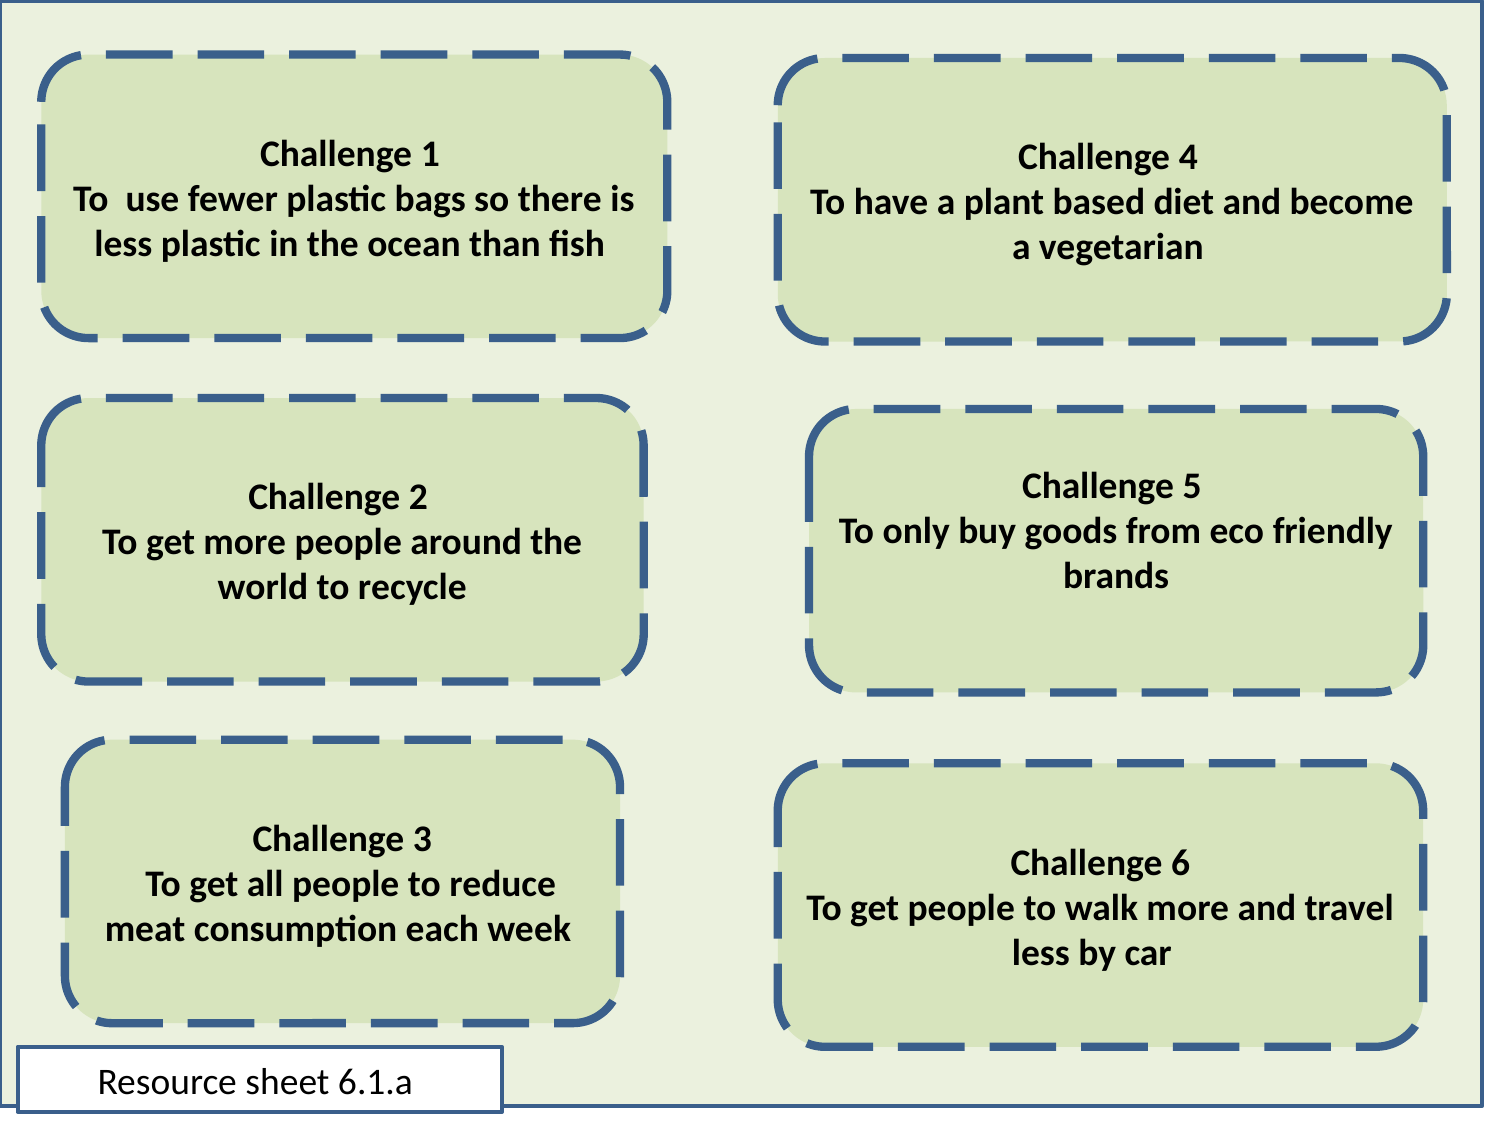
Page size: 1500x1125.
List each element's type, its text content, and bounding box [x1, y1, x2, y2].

text_box Challenge 6 To get people to walk more and travel less by car [775, 761, 1426, 1049]
text_box Challenge 2 To get more people around the world to recycle [39, 395, 646, 684]
text_box Challenge 3 To get all people to reduce meat consumption each week [62, 737, 623, 1026]
text_box Challenge 5 To only buy goods from eco friendly brands [806, 406, 1426, 695]
text_box Challenge 1 To use fewer plastic bags so there is less plastic in the ocean than fish [39, 52, 670, 341]
text_box [0, 0, 1484, 1108]
text_box Resource sheet 6.1.a [16, 1045, 504, 1114]
text_box Challenge 4 To have a plant based diet and become a vegetarian [775, 55, 1449, 344]
